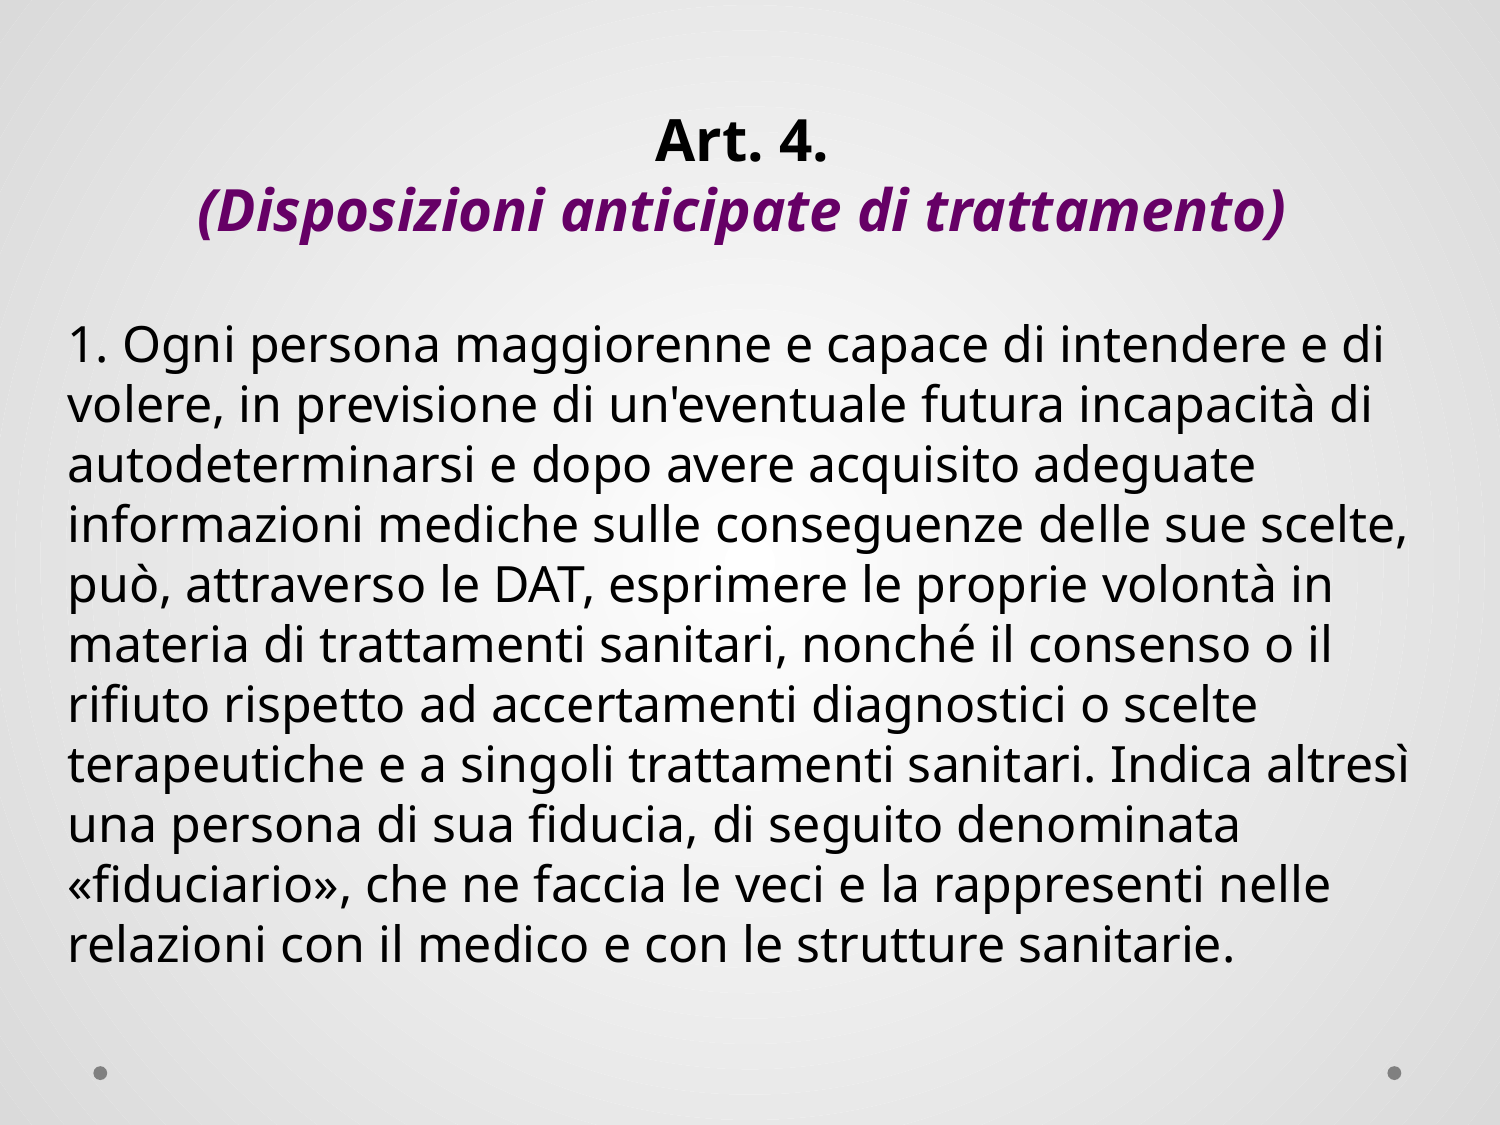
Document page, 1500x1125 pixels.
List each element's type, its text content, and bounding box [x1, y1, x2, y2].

text_box Art. 4. (Disposizioni anticipate di trattamento) 1. Ogni persona maggiorenne e capace di intendere e di volere, in previsione di un'eventuale futura incapacità di autodeterminarsi e dopo avere acquisito adeguate informazioni mediche sulle conseguenze delle sue scelte, può, attraverso le DAT, esprimere le proprie volontà in materia di trattamenti sanitari, nonché il consenso o il rifiuto rispetto ad accertamenti diagnostici o scelte terapeutiche e a singoli trattamenti sanitari. Indica altresì una persona di sua fiducia, di seguito denominata «fiduciario», che ne faccia le veci e la rappresenti nelle relazioni con il medico e con le strutture sanitarie. [52, 95, 1448, 981]
